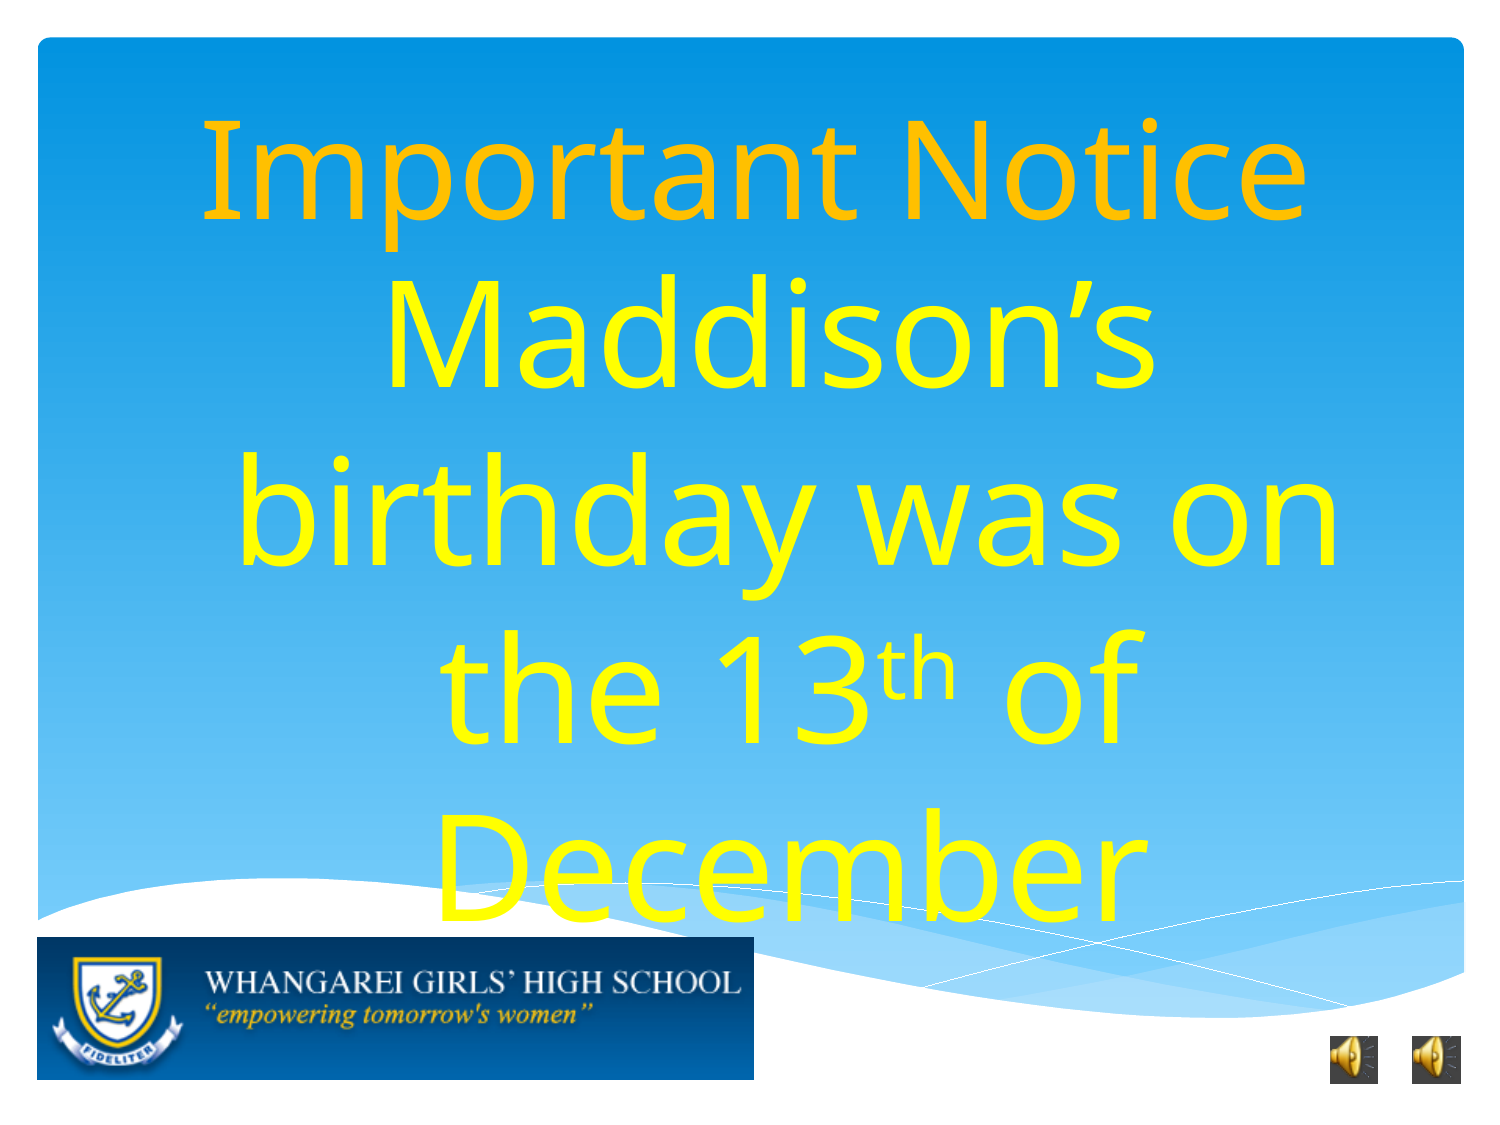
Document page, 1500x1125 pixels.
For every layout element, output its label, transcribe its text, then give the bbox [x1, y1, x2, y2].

picture [1328, 1034, 1380, 1086]
picture [1411, 1034, 1462, 1086]
text_box Important Notice [149, 37, 1362, 255]
text_box Maddison’s birthday was on the 13th of December [149, 231, 1391, 963]
picture [37, 937, 754, 1080]
